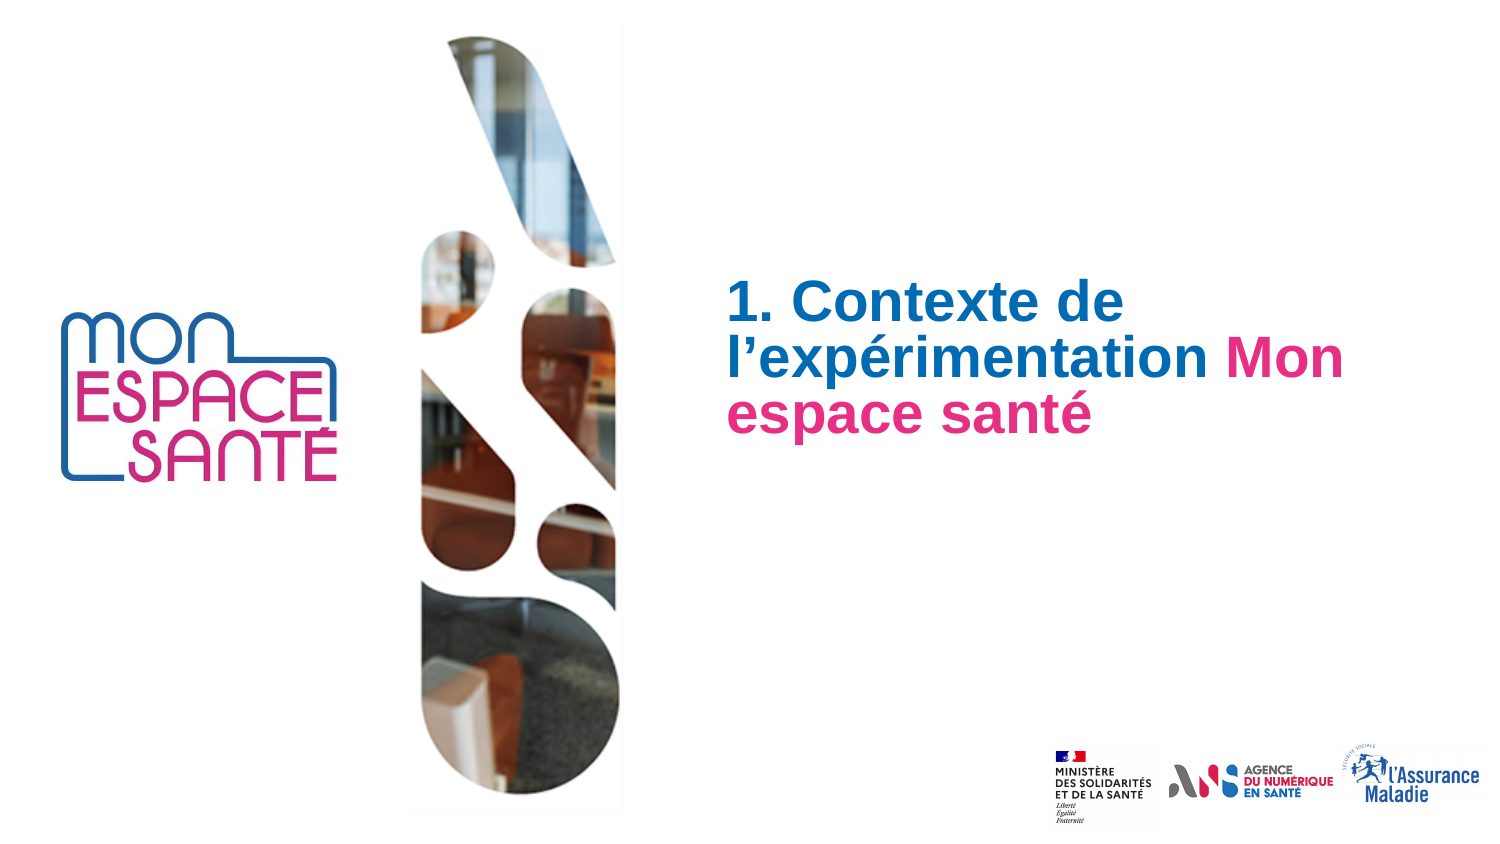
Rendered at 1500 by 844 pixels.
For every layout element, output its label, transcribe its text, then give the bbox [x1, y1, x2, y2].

picture [1045, 740, 1164, 834]
picture [407, 23, 623, 812]
picture [1169, 740, 1493, 811]
title 1. Contexte de l’expérimentation Mon espace santé [726, 276, 1434, 446]
